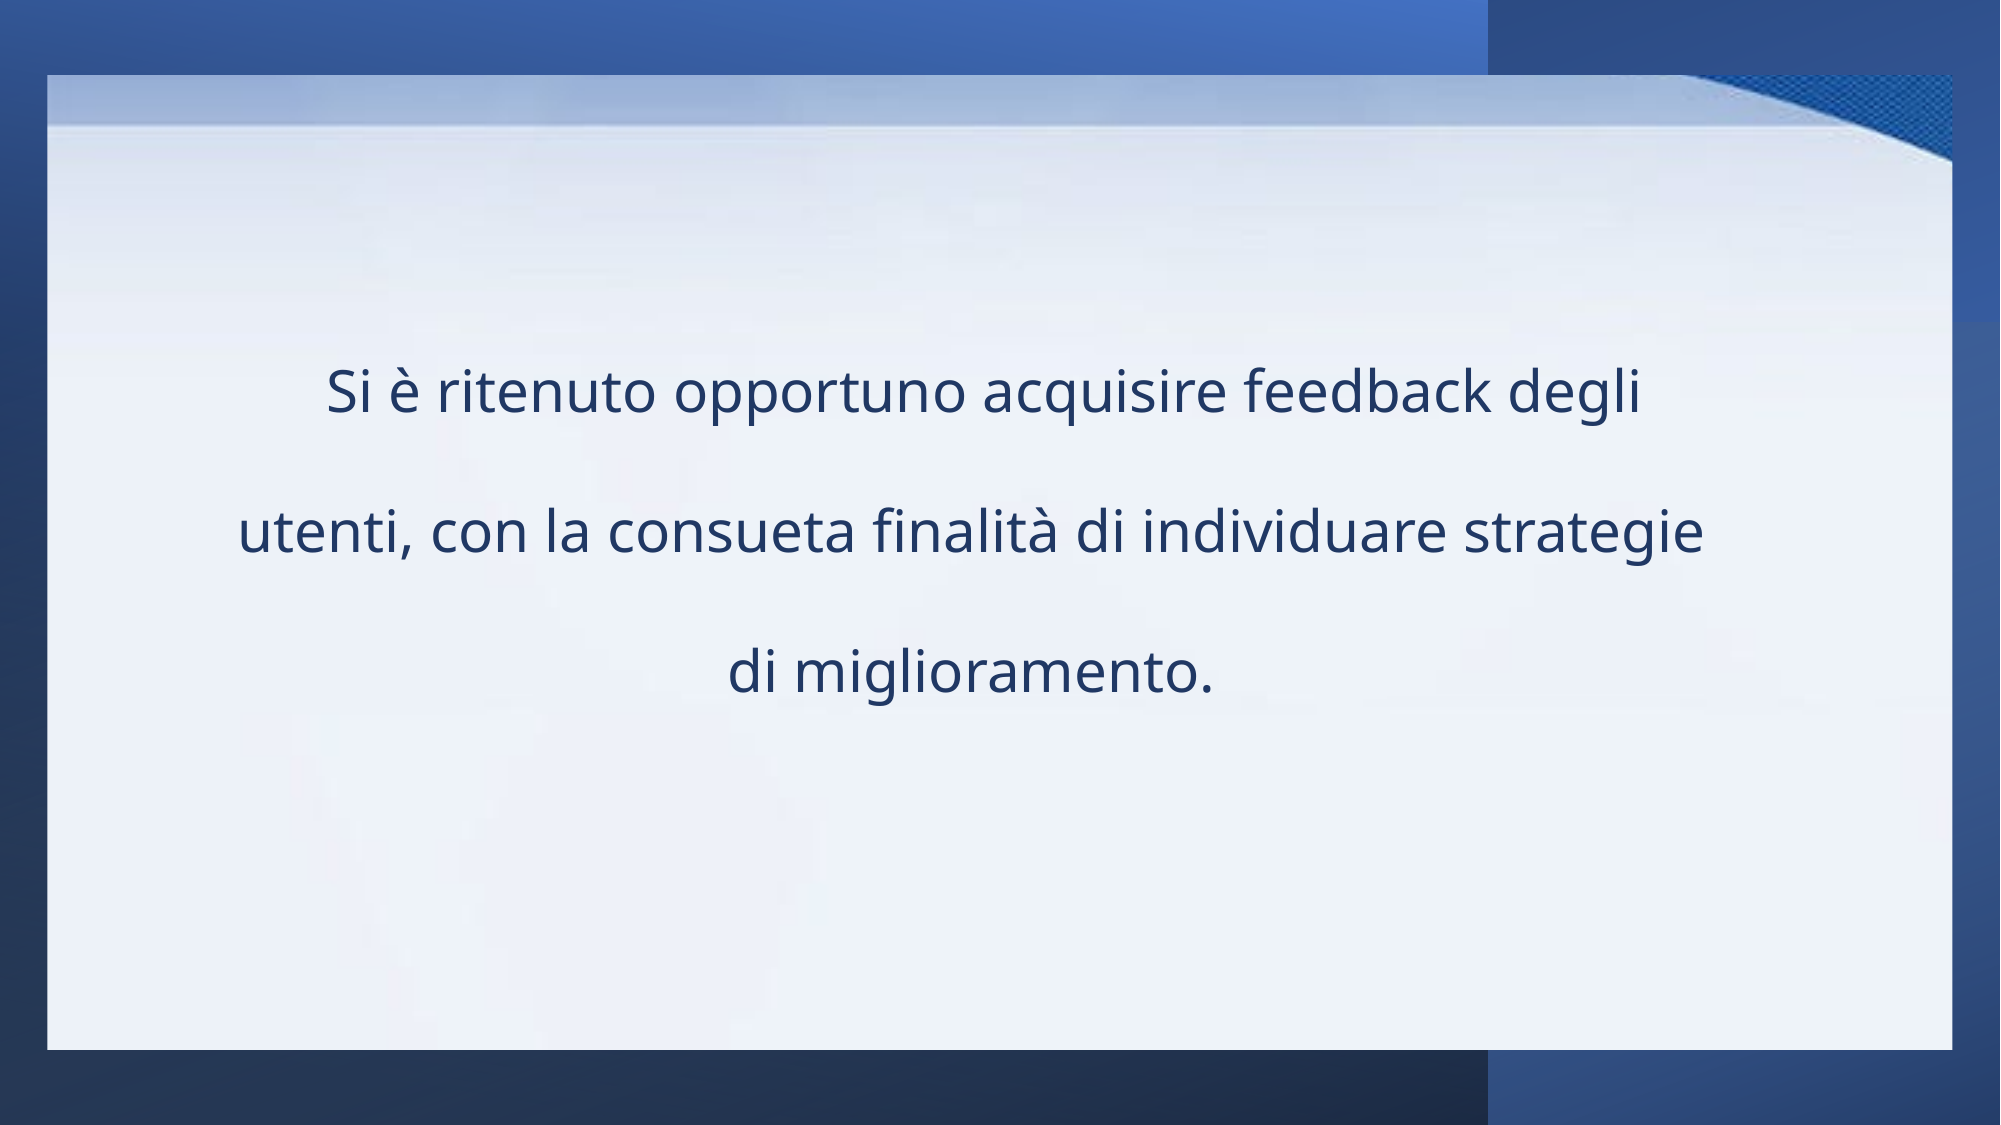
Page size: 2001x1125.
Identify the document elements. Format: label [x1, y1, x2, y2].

text_box [0, 0, 1489, 321]
text_box [0, 321, 2000, 1125]
picture [47, 75, 1953, 1050]
text_box [1489, 0, 2000, 321]
